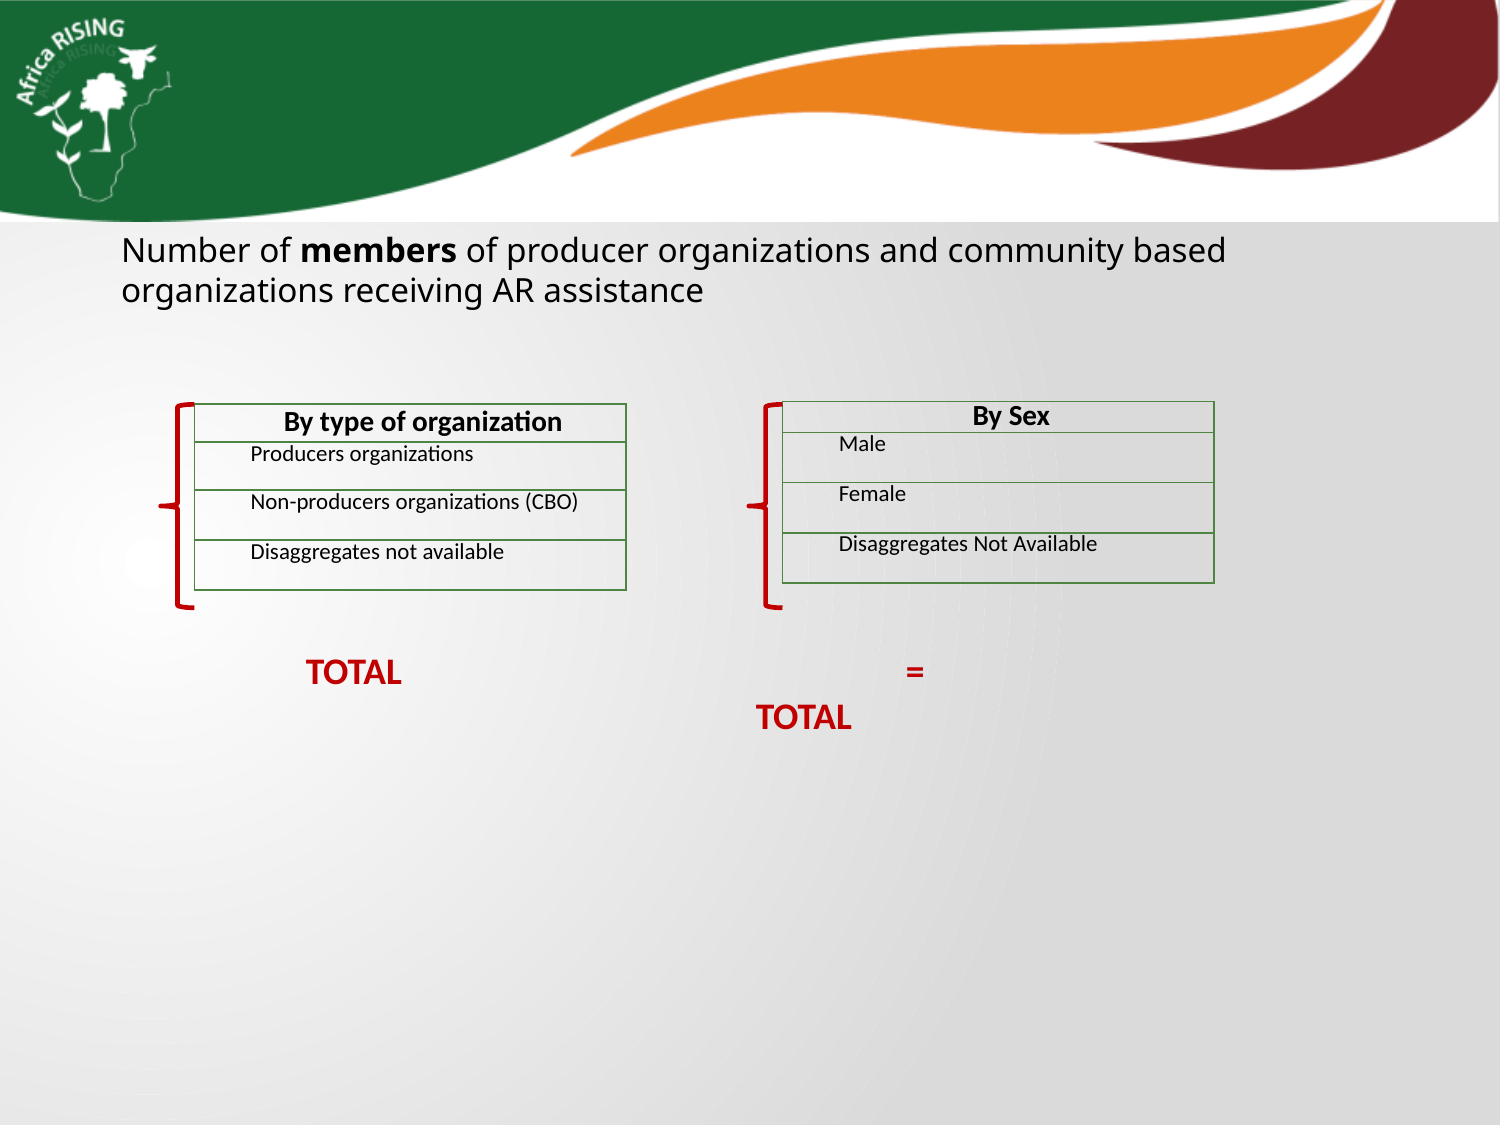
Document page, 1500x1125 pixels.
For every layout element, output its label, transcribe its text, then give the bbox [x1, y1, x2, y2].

table_cell Male [783, 433, 1213, 482]
table_header By Sex [783, 402, 1213, 432]
table_cell Female [783, 483, 1213, 532]
table_cell Producers organizations [195, 443, 625, 489]
picture [0, 0, 1499, 222]
text_box TOTAL = TOTAL [291, 639, 1147, 744]
table_cell Disaggregates Not Available [783, 534, 1213, 582]
table_cell Disaggregates not available [195, 541, 625, 589]
text_box [747, 403, 783, 609]
table_header By type of organization [195, 405, 625, 441]
text_box [159, 403, 195, 609]
list Number of members of producer organizations and community based organizations receiving AR assistance [87, 221, 1363, 359]
table_cell Non-producers organizations (CBO) [195, 491, 625, 539]
